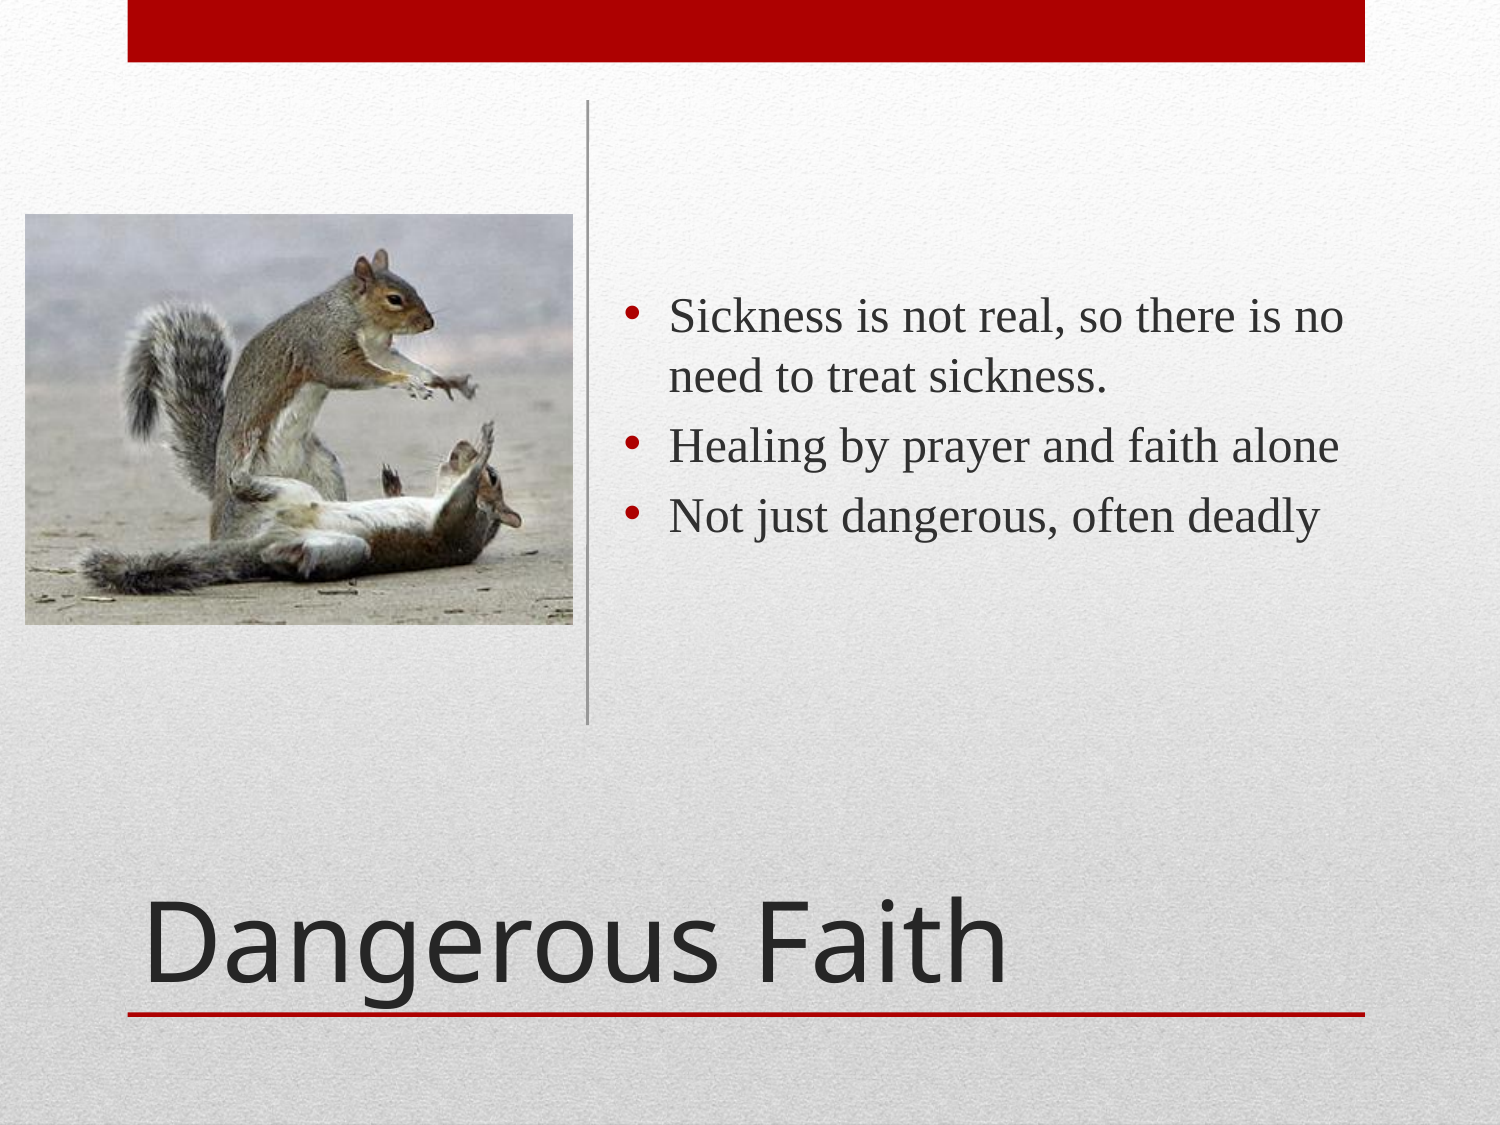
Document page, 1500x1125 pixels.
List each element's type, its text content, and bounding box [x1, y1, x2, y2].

list Sickness is not real, so there is no need to treat sickness. Healing by prayer and faith alone Not just dangerous, often deadly [608, 75, 1363, 750]
title Dangerous Faith [125, 750, 1238, 1013]
picture [24, 213, 574, 626]
